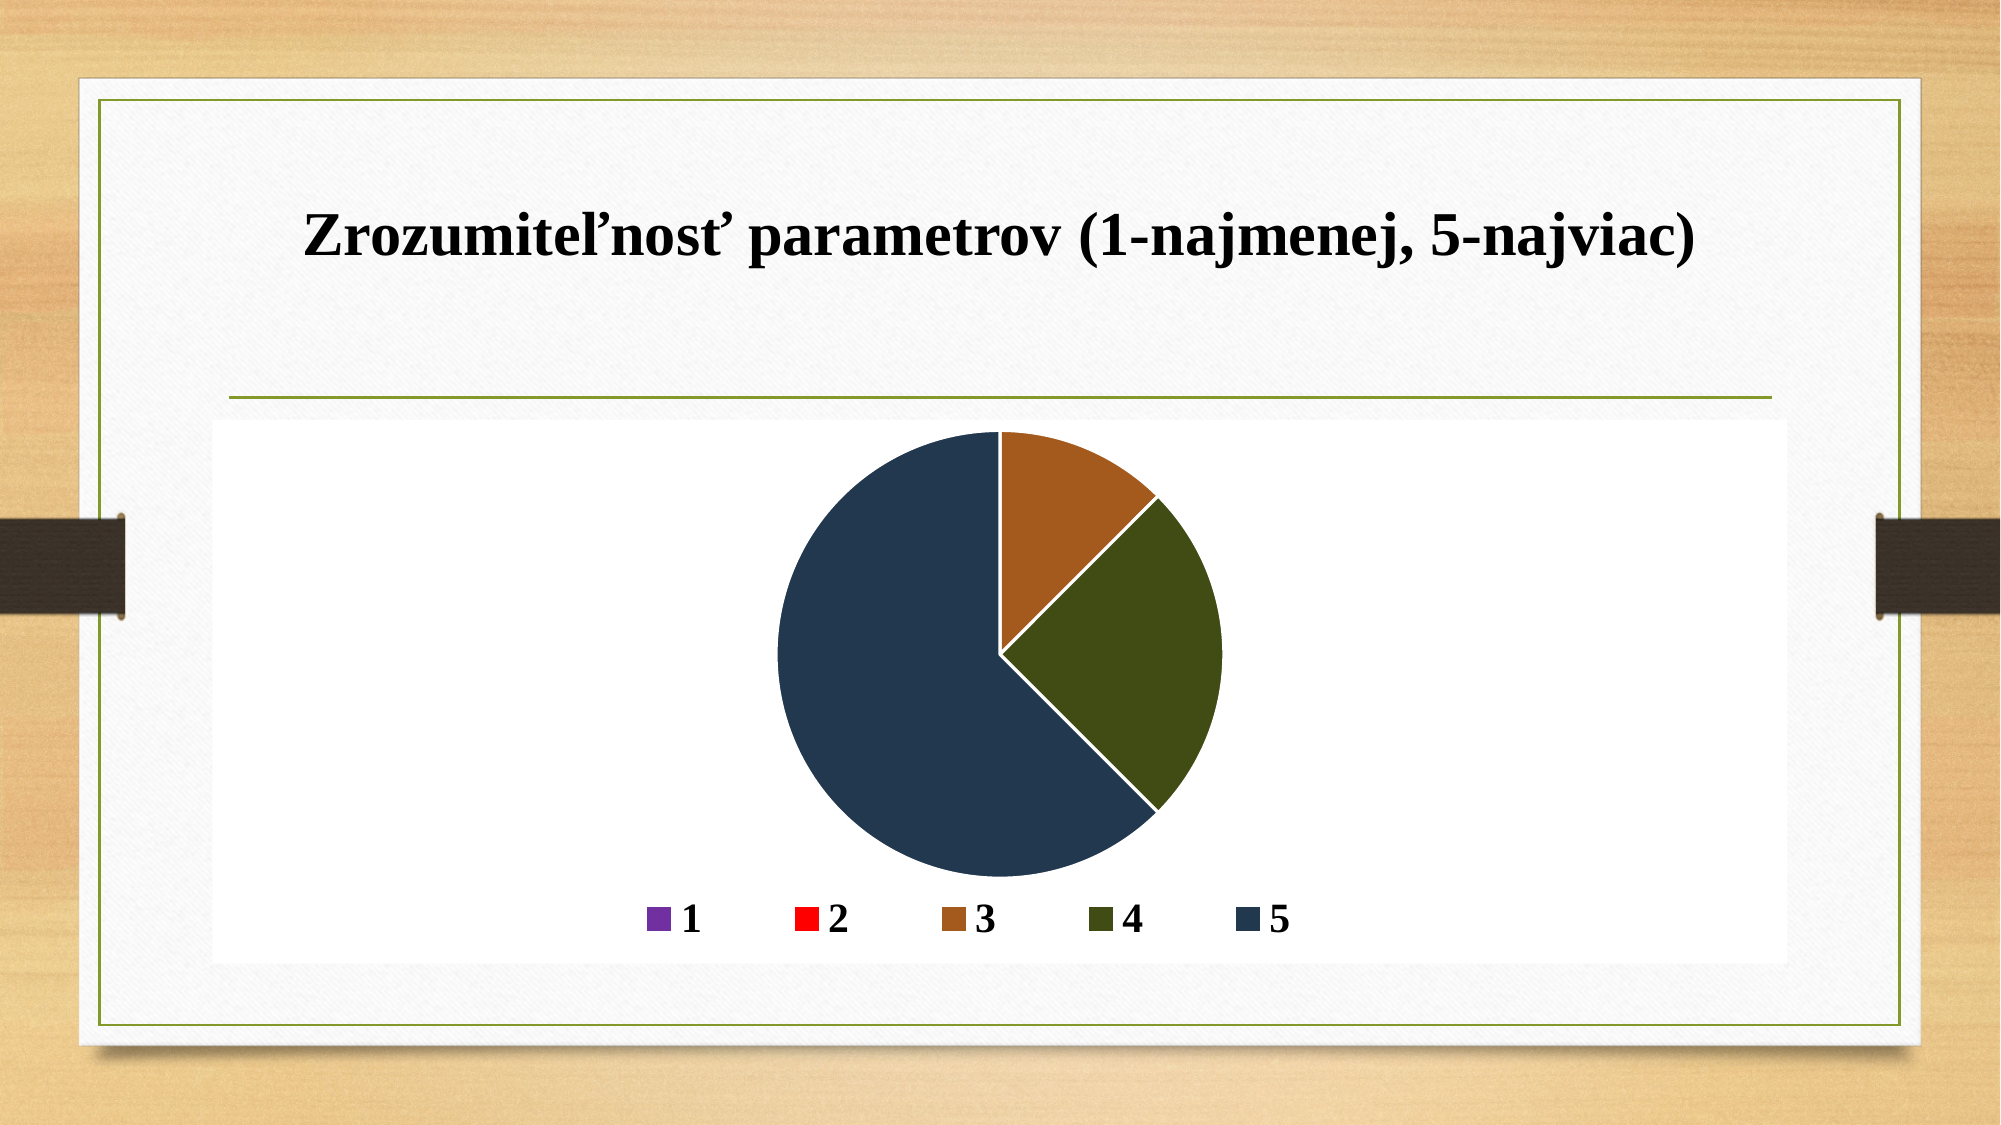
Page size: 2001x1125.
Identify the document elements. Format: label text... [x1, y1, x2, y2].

title Zrozumiteľnosť parametrov (1-najmenej, 5-najviac) [212, 161, 1788, 375]
picture [0, 0, 2001, 1125]
chart [212, 419, 1788, 964]
